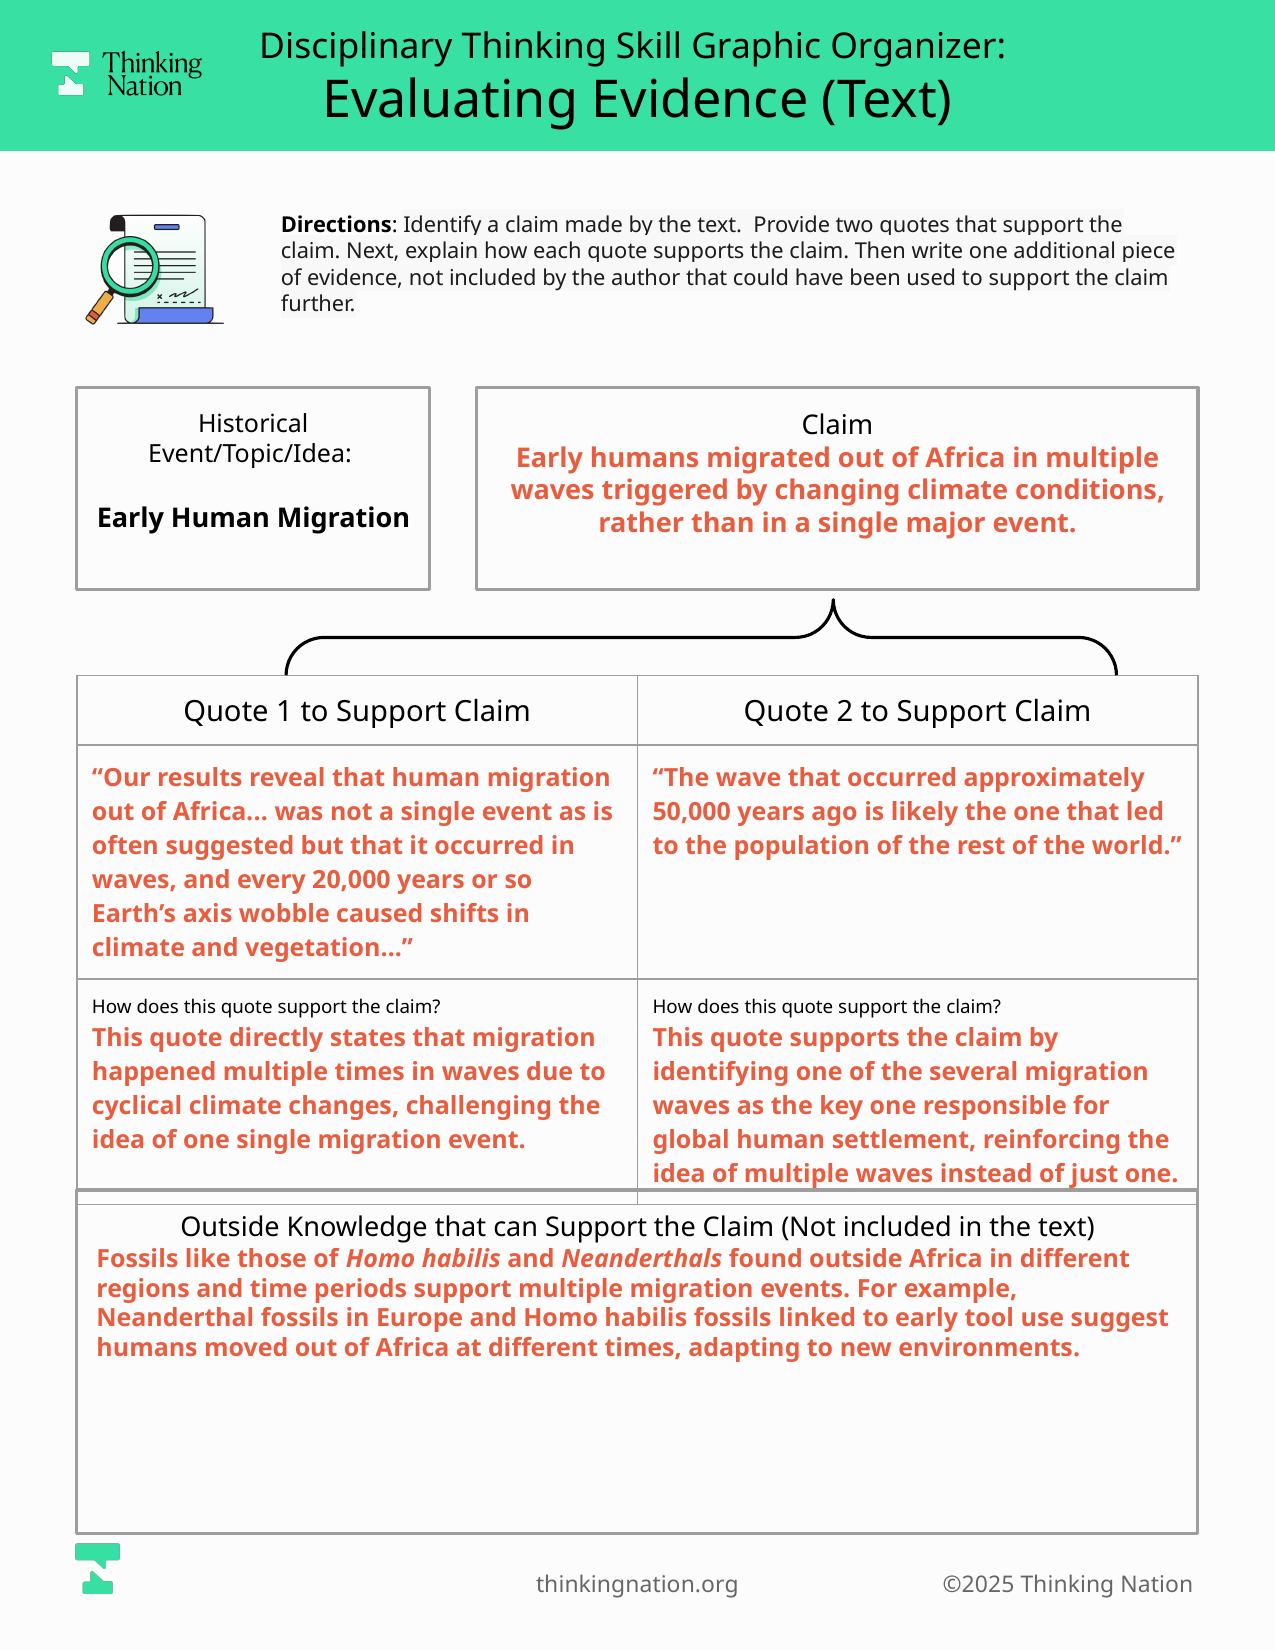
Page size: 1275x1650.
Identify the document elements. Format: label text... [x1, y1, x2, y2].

text_box Outside Knowledge that can Support the Claim (Not included in the text) Fossils like those of Homo habilis and Neanderthals found outside Africa in different regions and time periods support multiple migration events. For example, Neanderthal fossils in Europe and Homo habilis fossils linked to early tool use suggest humans moved out of Africa at different times, adapting to new environments. [76, 1190, 1198, 1534]
table_cell “The wave that occurred approximately 50,000 years ago is likely the one that led to the population of the rest of the world.” [638, 746, 1197, 978]
text_box ©2025 Thinking Nation [907, 1553, 1210, 1605]
text_box [286, 599, 1117, 676]
table_header Quote 1 to Support Claim [78, 676, 637, 744]
text_box Disciplinary Thinking Skill Graphic Organizer: Evaluating Evidence (Text) [0, 0, 1275, 151]
picture [62, 1533, 133, 1604]
table_cell How does this quote support the claim? This quote supports the claim by identifying one of the several migration waves as the key one responsible for global human settlement, reinforcing the idea of multiple waves instead of just one. [638, 980, 1197, 1190]
text_box Directions: Identify a claim made by the text. Provide two quotes that support the claim. Next, explain how each quote supports the claim. Then write one additional piece of evidence, not included by the author that could have been used to support the claim further. [262, 207, 1198, 319]
text_box thinkingnation.org [486, 1553, 789, 1605]
picture [76, 191, 234, 348]
table_cell “Our results reveal that human migration out of Africa... was not a single event as is often suggested but that it occurred in waves, and every 20,000 years or so Earth’s axis wobble caused shifts in climate and vegetation…” [78, 746, 637, 978]
table_cell How does this quote support the claim? This quote directly states that migration happened multiple times in waves due to cyclical climate changes, challenging the idea of one single migration event. [78, 980, 637, 1190]
table_header Quote 2 to Support Claim [638, 676, 1197, 744]
text_box Historical Event/Topic/Idea: Early Human Migration [76, 387, 430, 590]
text_box Claim Early humans migrated out of Africa in multiple waves triggered by changing climate conditions, rather than in a single major event. [476, 387, 1199, 590]
picture [35, 37, 207, 109]
